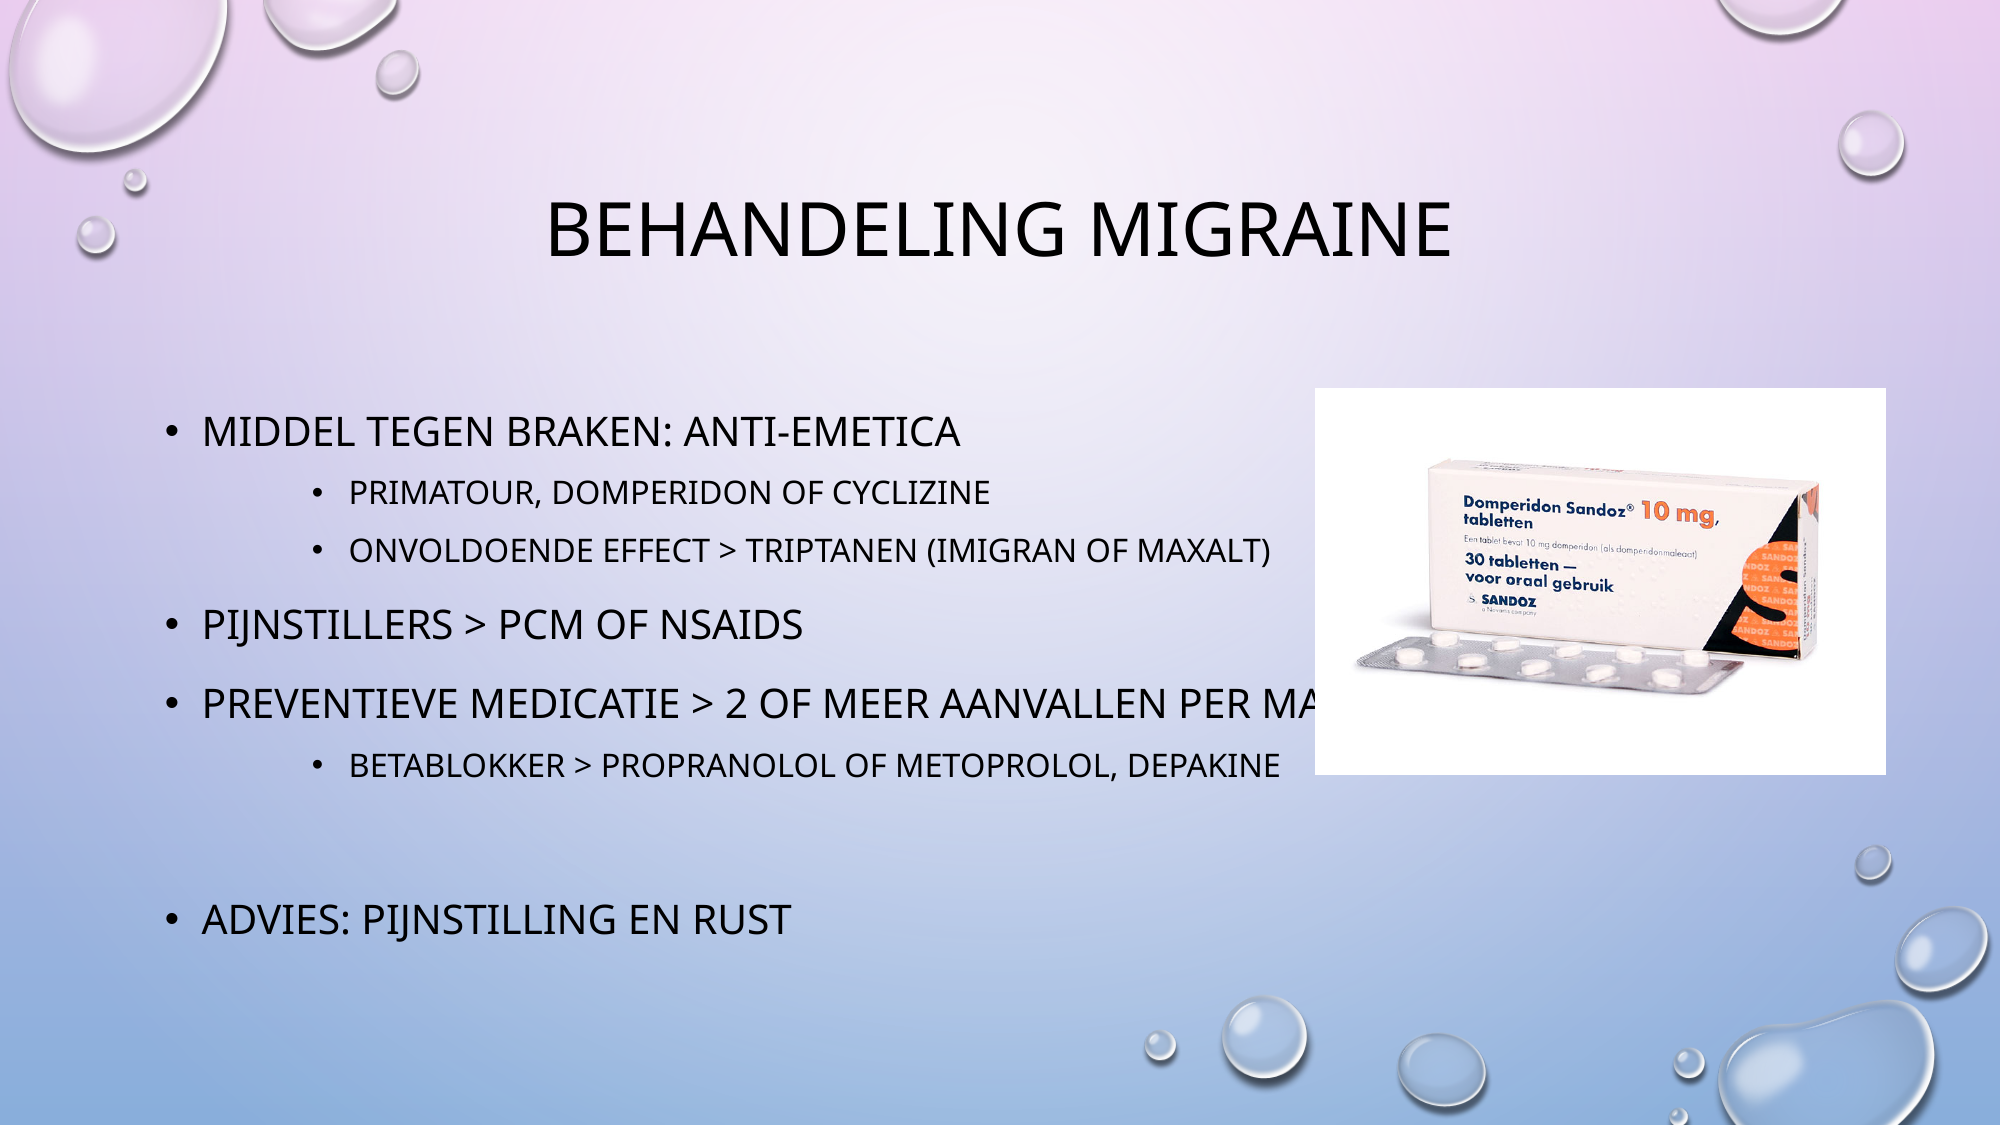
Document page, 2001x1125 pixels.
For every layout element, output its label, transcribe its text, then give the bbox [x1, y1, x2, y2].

picture [0, 0, 2000, 1125]
list Middel tegen braken: anti-emetica Primatour, domperidon of cyclizine Onvoldoende effect > triptanen (imigran of maxalt) Pijnstillers > pcm of Nsaids Preventieve medicatie > 2 of meer aanvallen per maand Betablokker > propranolol of metoprolol, depakine Advies: pijnstilling en rust [149, 388, 1850, 950]
title Behandeling migraine [149, 101, 1851, 364]
